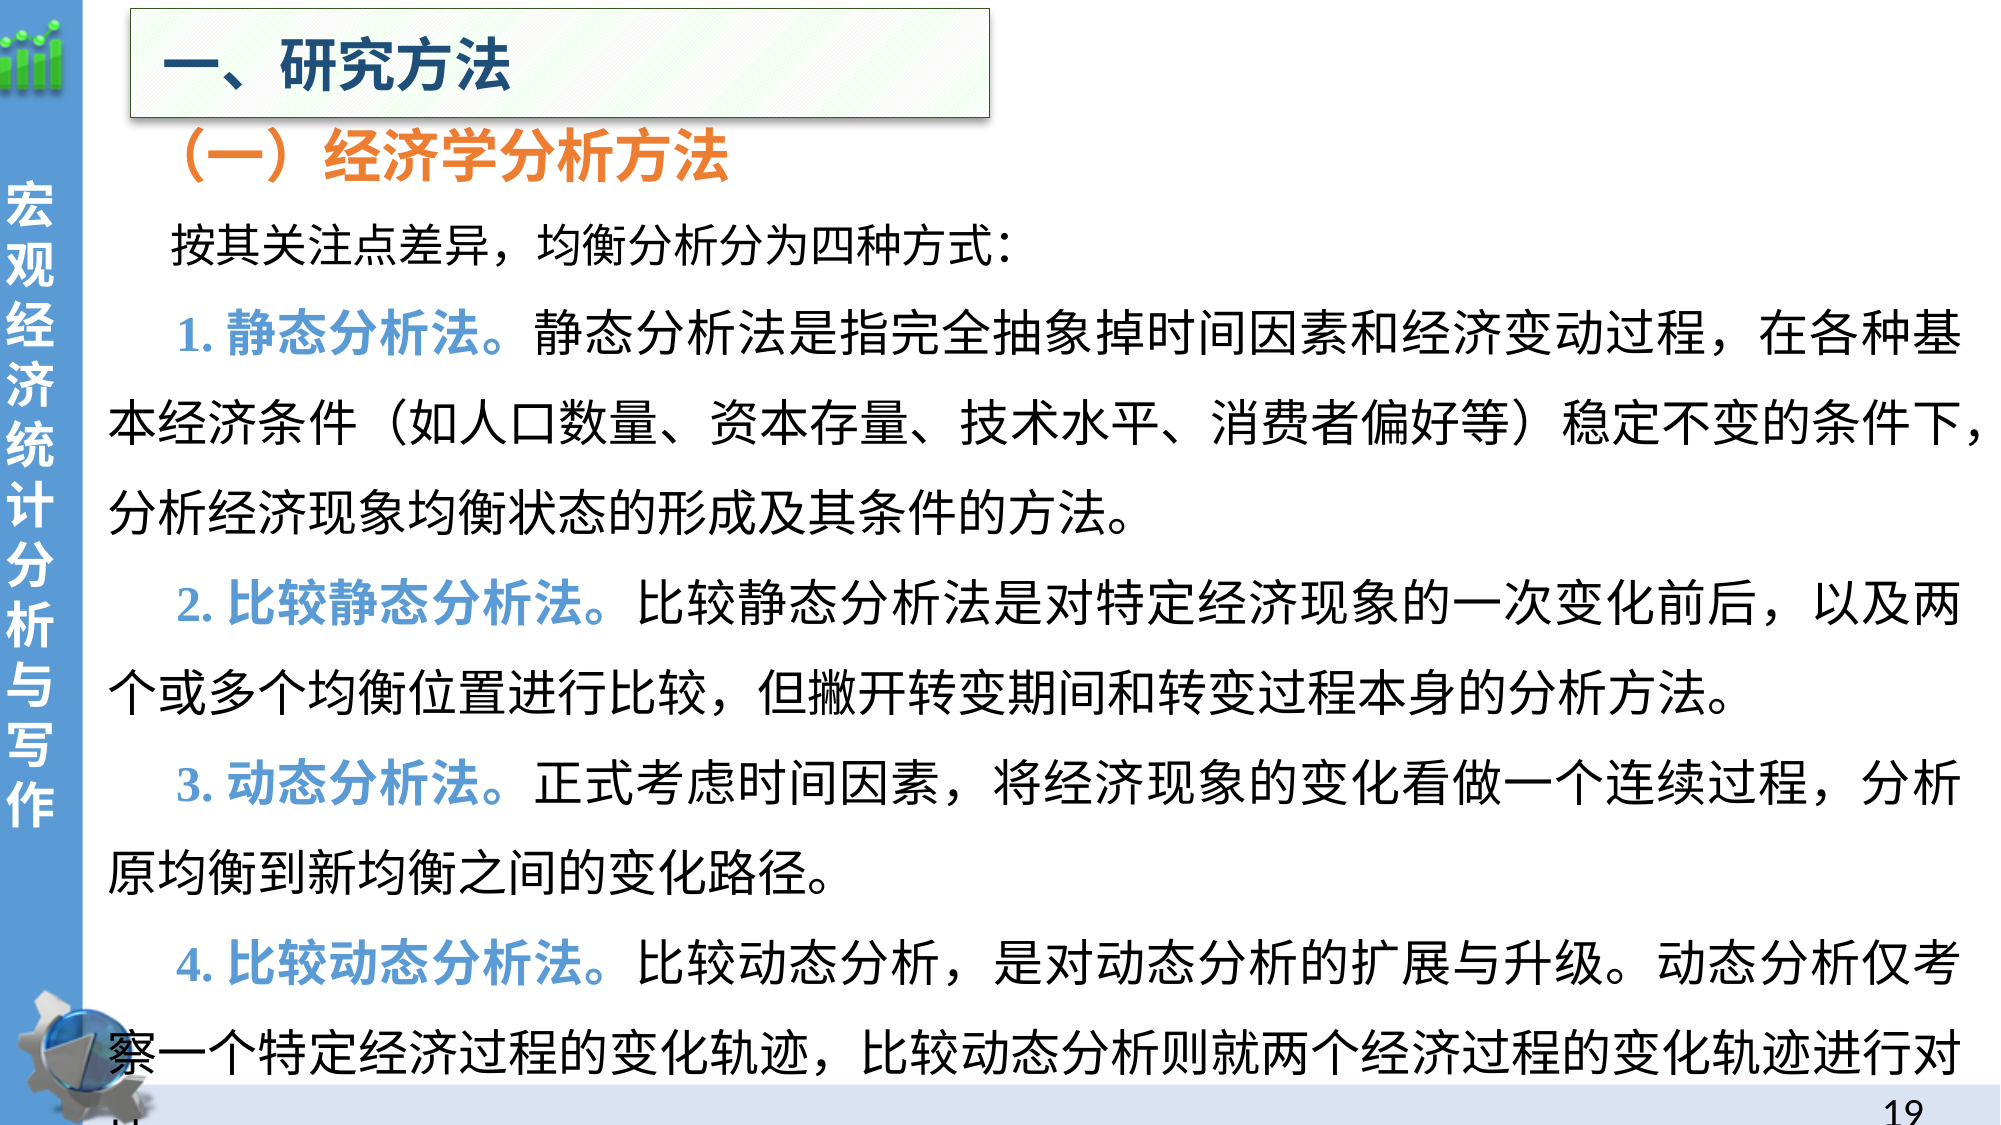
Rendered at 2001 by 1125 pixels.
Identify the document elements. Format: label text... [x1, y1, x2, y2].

text_box （一）经济学分析方法 按其关注点差异，均衡分析分为四种方式： 1.静态分析法。静态分析法是指完全抽象掉时间因素和经济变动过程，在各种基本经济条件（如人口数量、资本存量、技术水平、消费者偏好等）稳定不变的条件下，分析经济现象均衡状态的形成及其条件的方法。 2.比较静态分析法。比较静态分析法是对特定经济现象的一次变化前后，以及两个或多个均衡位置进行比较，但撇开转变期间和转变过程本身的分析方法。 3.动态分析法。正式考虑时间因素，将经济现象的变化看做一个连续过程，分析原均衡到新均衡之间的变化路径。 4.比较动态分析法。比较动态分析，是对动态分析的扩展与升级。动态分析仅考察一个特定经济过程的变化轨迹，比较动态分析则就两个经济过程的变化轨迹进行对比。 [92, 76, 1977, 993]
text_box [179, 238, 1843, 1025]
picture [0, 0, 2001, 1125]
text_box 一、研究方法 [130, 8, 989, 118]
text_box [203, 730, 1867, 1025]
text_box 18 [1786, 1085, 1940, 1125]
